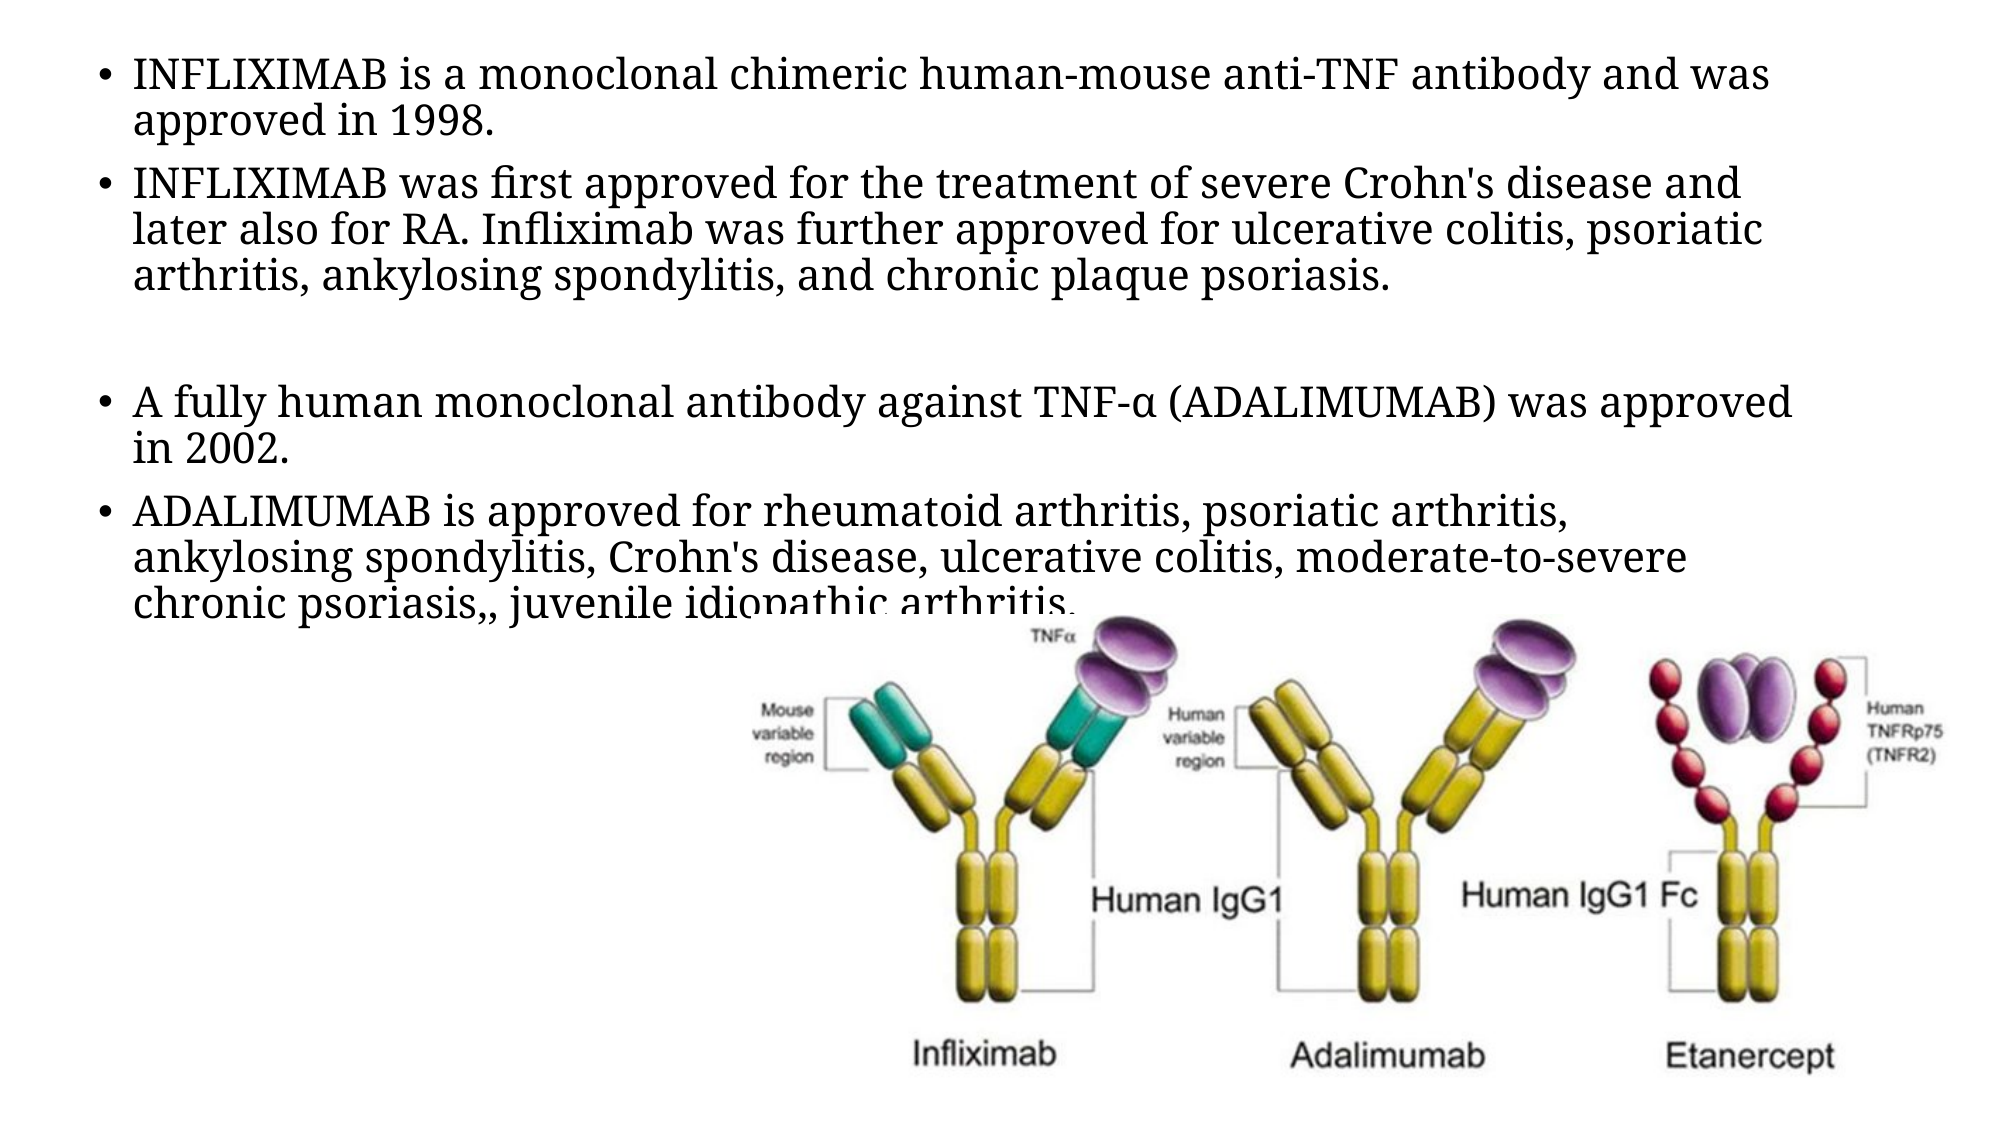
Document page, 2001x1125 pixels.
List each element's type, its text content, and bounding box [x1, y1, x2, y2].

list INFLIXIMAB is a monoclonal chimeric human-mouse anti-TNF antibody and was approved in 1998. INFLIXIMAB was first approved for the treatment of severe Crohn's disease and later also for RA. Infliximab was further approved for ulcerative colitis, psoriatic arthritis, ankylosing spondylitis, and chronic plaque psoriasis. A fully human monoclonal antibody against TNF-α (ADALIMUMAB) was approved in 2002. ADALIMUMAB is approved for rheumatoid arthritis, psoriatic arthritis, ankylosing spondylitis, Crohn's disease, ulcerative colitis, moderate-to-severe chronic psoriasis,, juvenile idiopathic arthritis. [83, 45, 1809, 637]
picture [751, 614, 1950, 1080]
